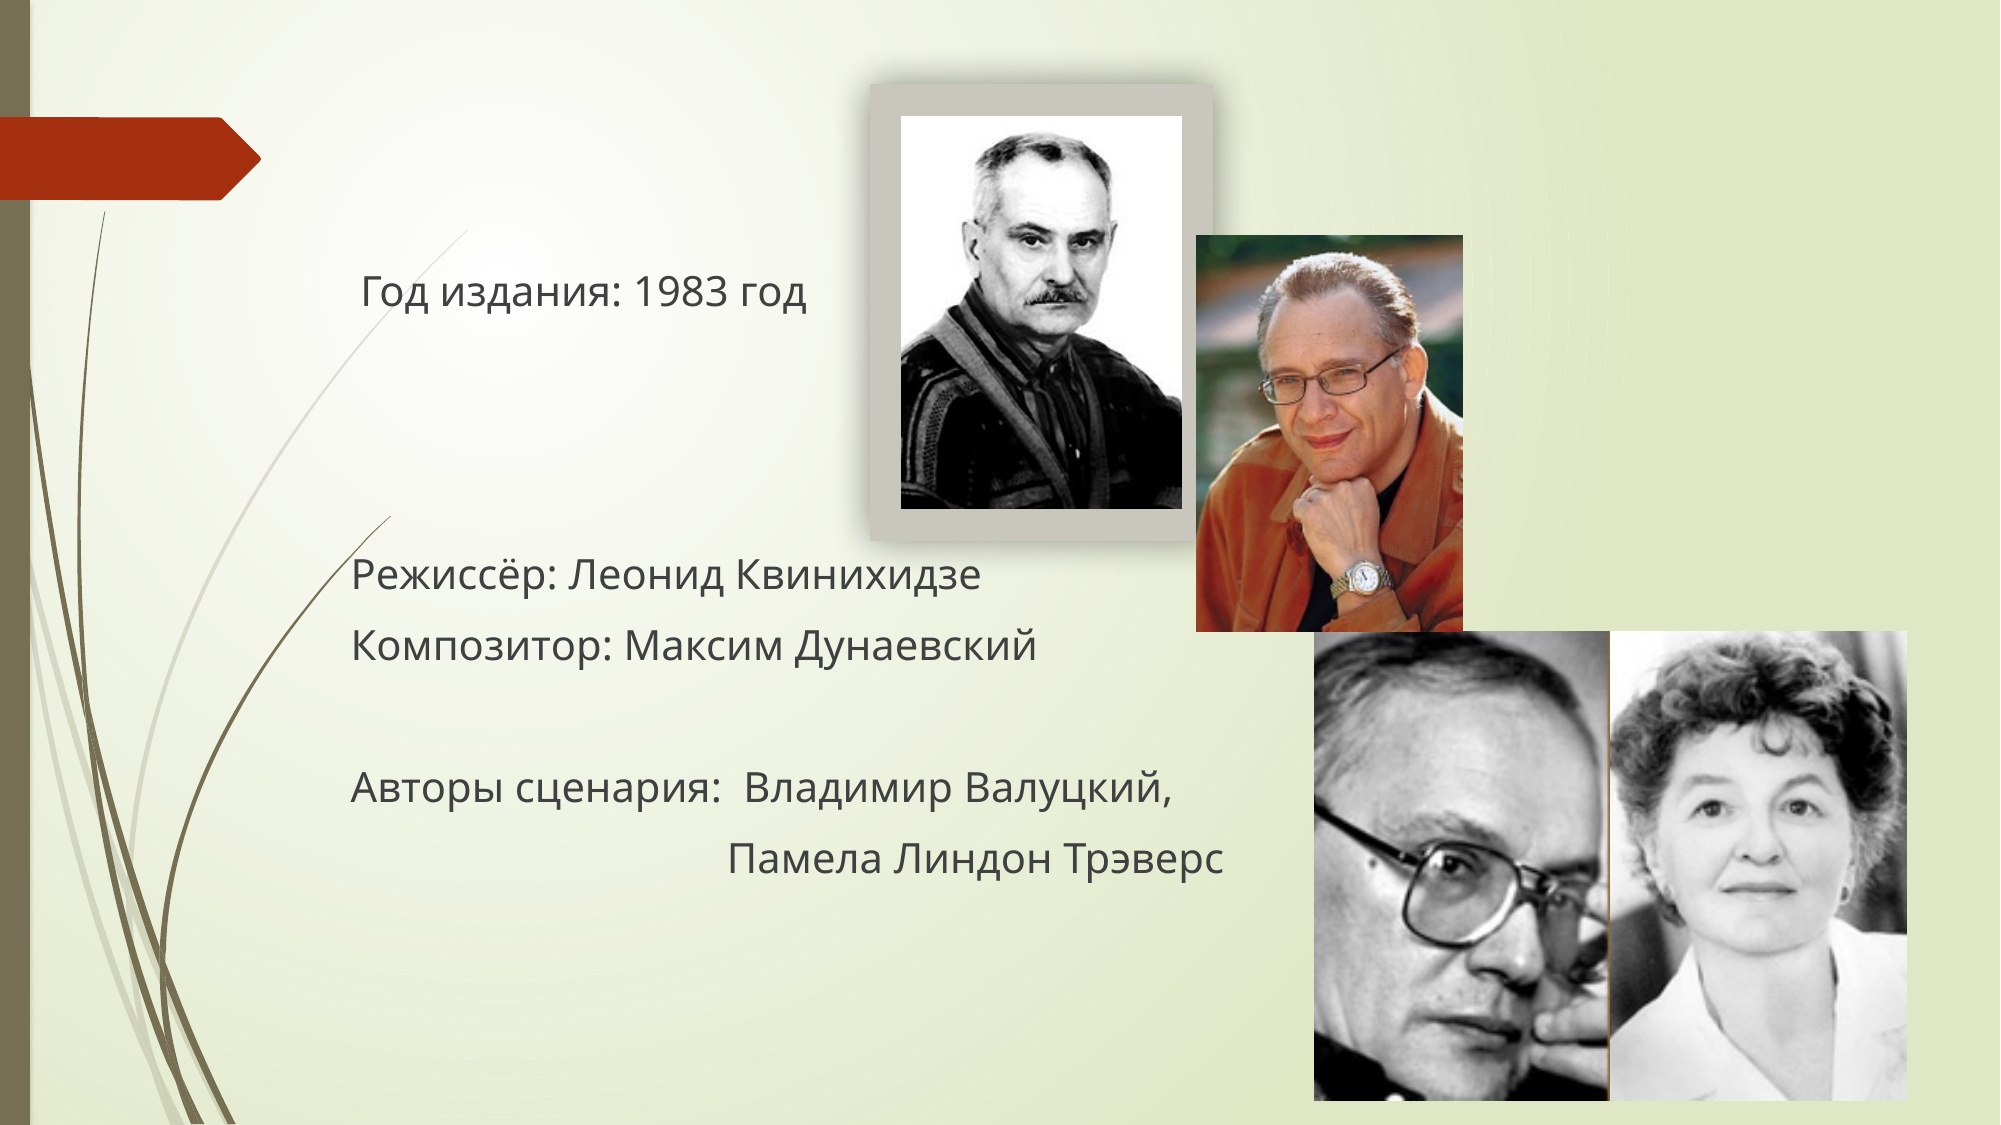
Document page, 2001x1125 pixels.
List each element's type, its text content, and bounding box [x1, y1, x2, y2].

picture [1196, 234, 1907, 1102]
list Год издания: 1983 год Режиссёр: Леонид Квинихидзе Композитор: Максим Дунаевский Авторы сценария: Владимир Валуцкий, Памела Линдон Трэверс [335, 257, 1309, 1050]
picture [900, 115, 1183, 510]
